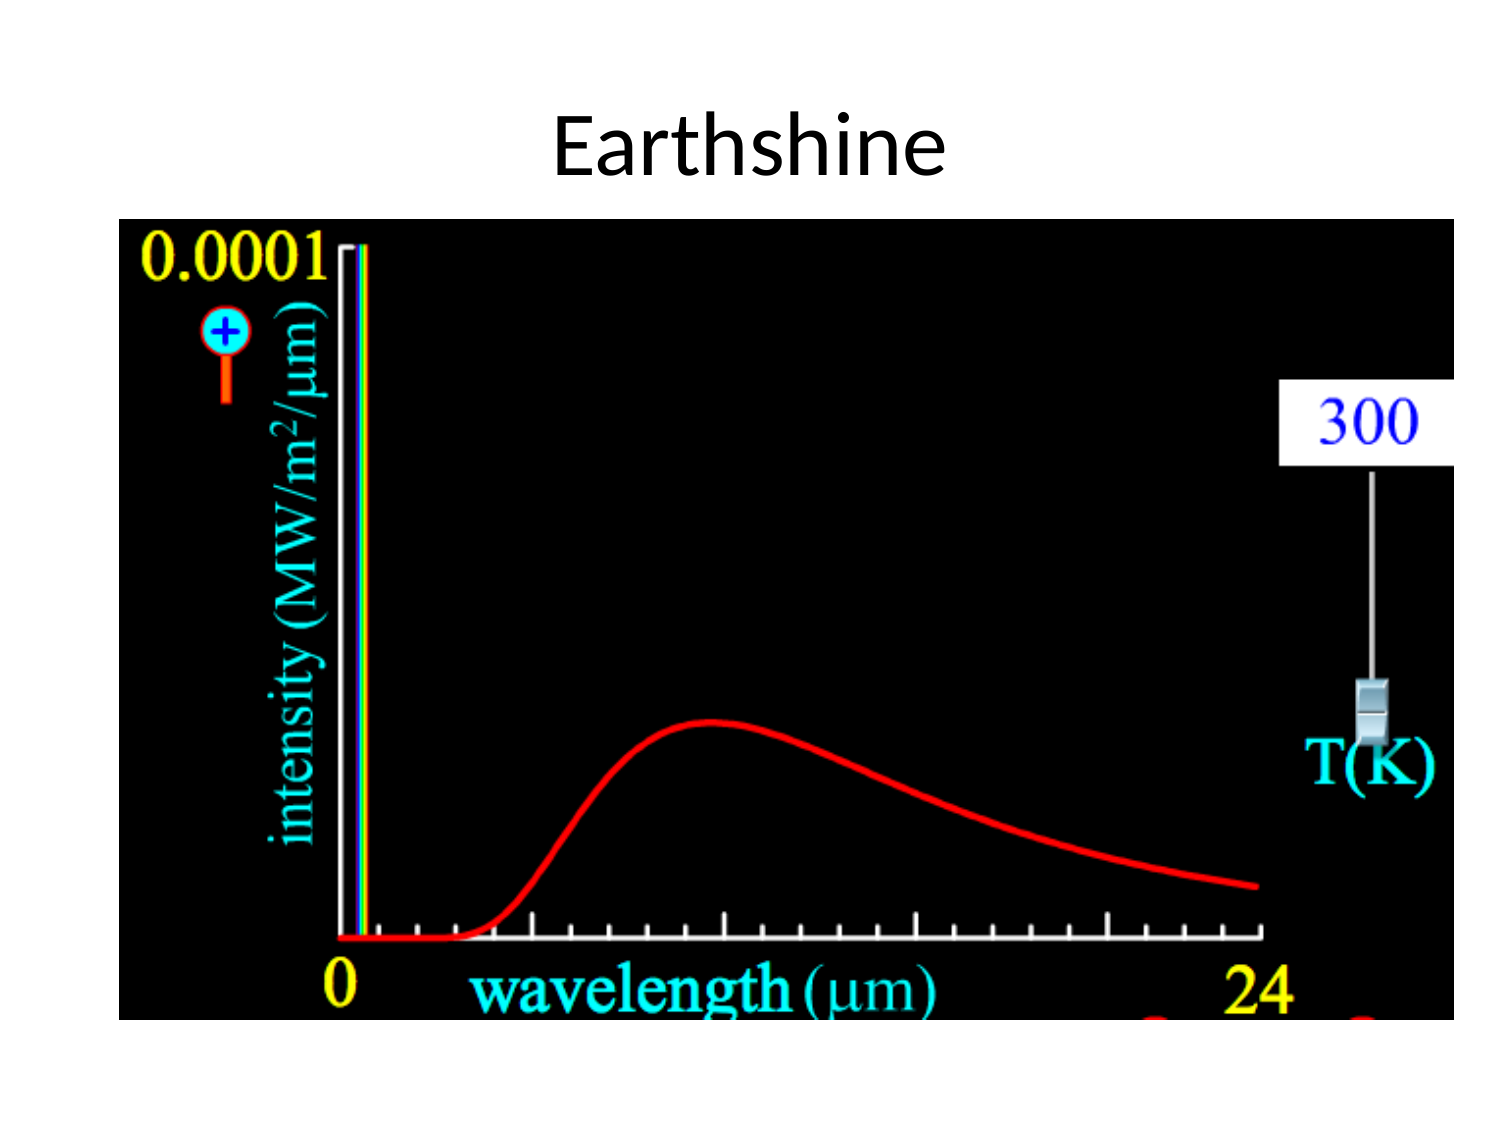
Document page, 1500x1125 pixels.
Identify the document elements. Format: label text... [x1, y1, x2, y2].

picture [119, 219, 1454, 1020]
title Earthshine [75, 45, 1425, 233]
